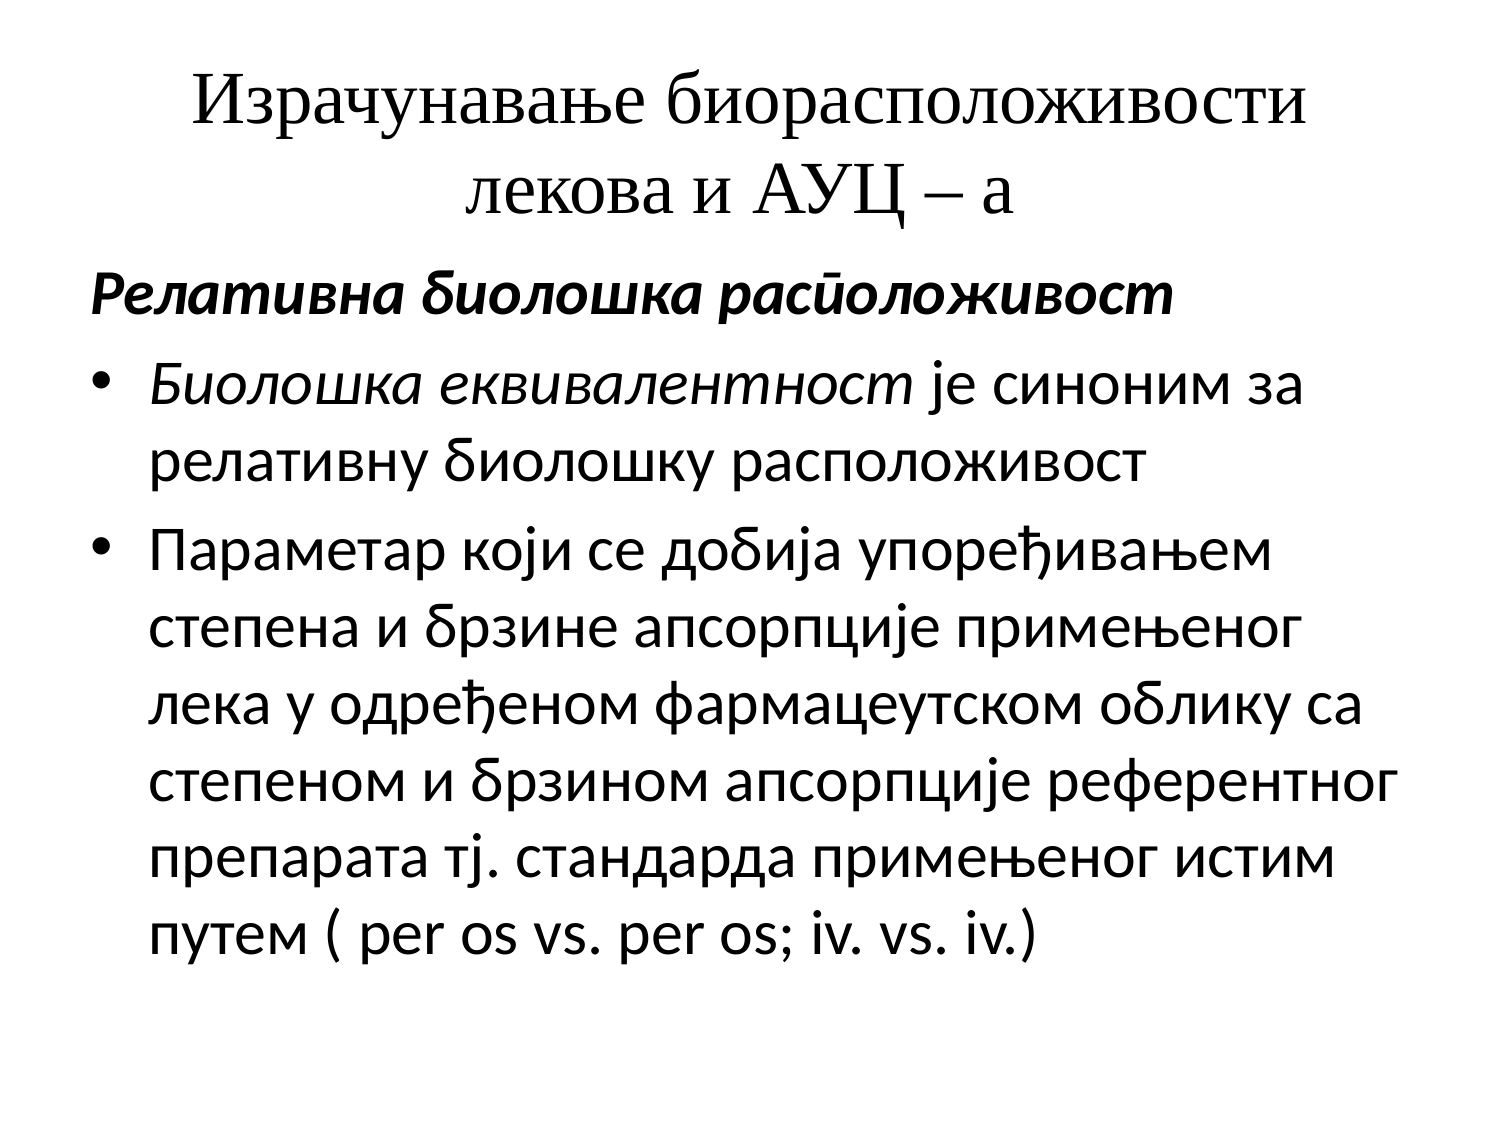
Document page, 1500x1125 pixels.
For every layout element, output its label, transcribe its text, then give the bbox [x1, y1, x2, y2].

list Релативна биолошка расположивост Биолошка еквивалентност је синоним за релативну биолошку расположивост Параметар који се добија упоређивањем степена и брзине апсорпције примењеног лека у одређеном фармацеутском облику са степеном и брзином апсорпције референтног препарата тј. стандарда примењеног истим путем ( per os vs. per os; iv. vs. iv.) [75, 243, 1425, 1083]
title Израчунавање биорасположивости лекова и АУЦ – а [75, 45, 1425, 233]
